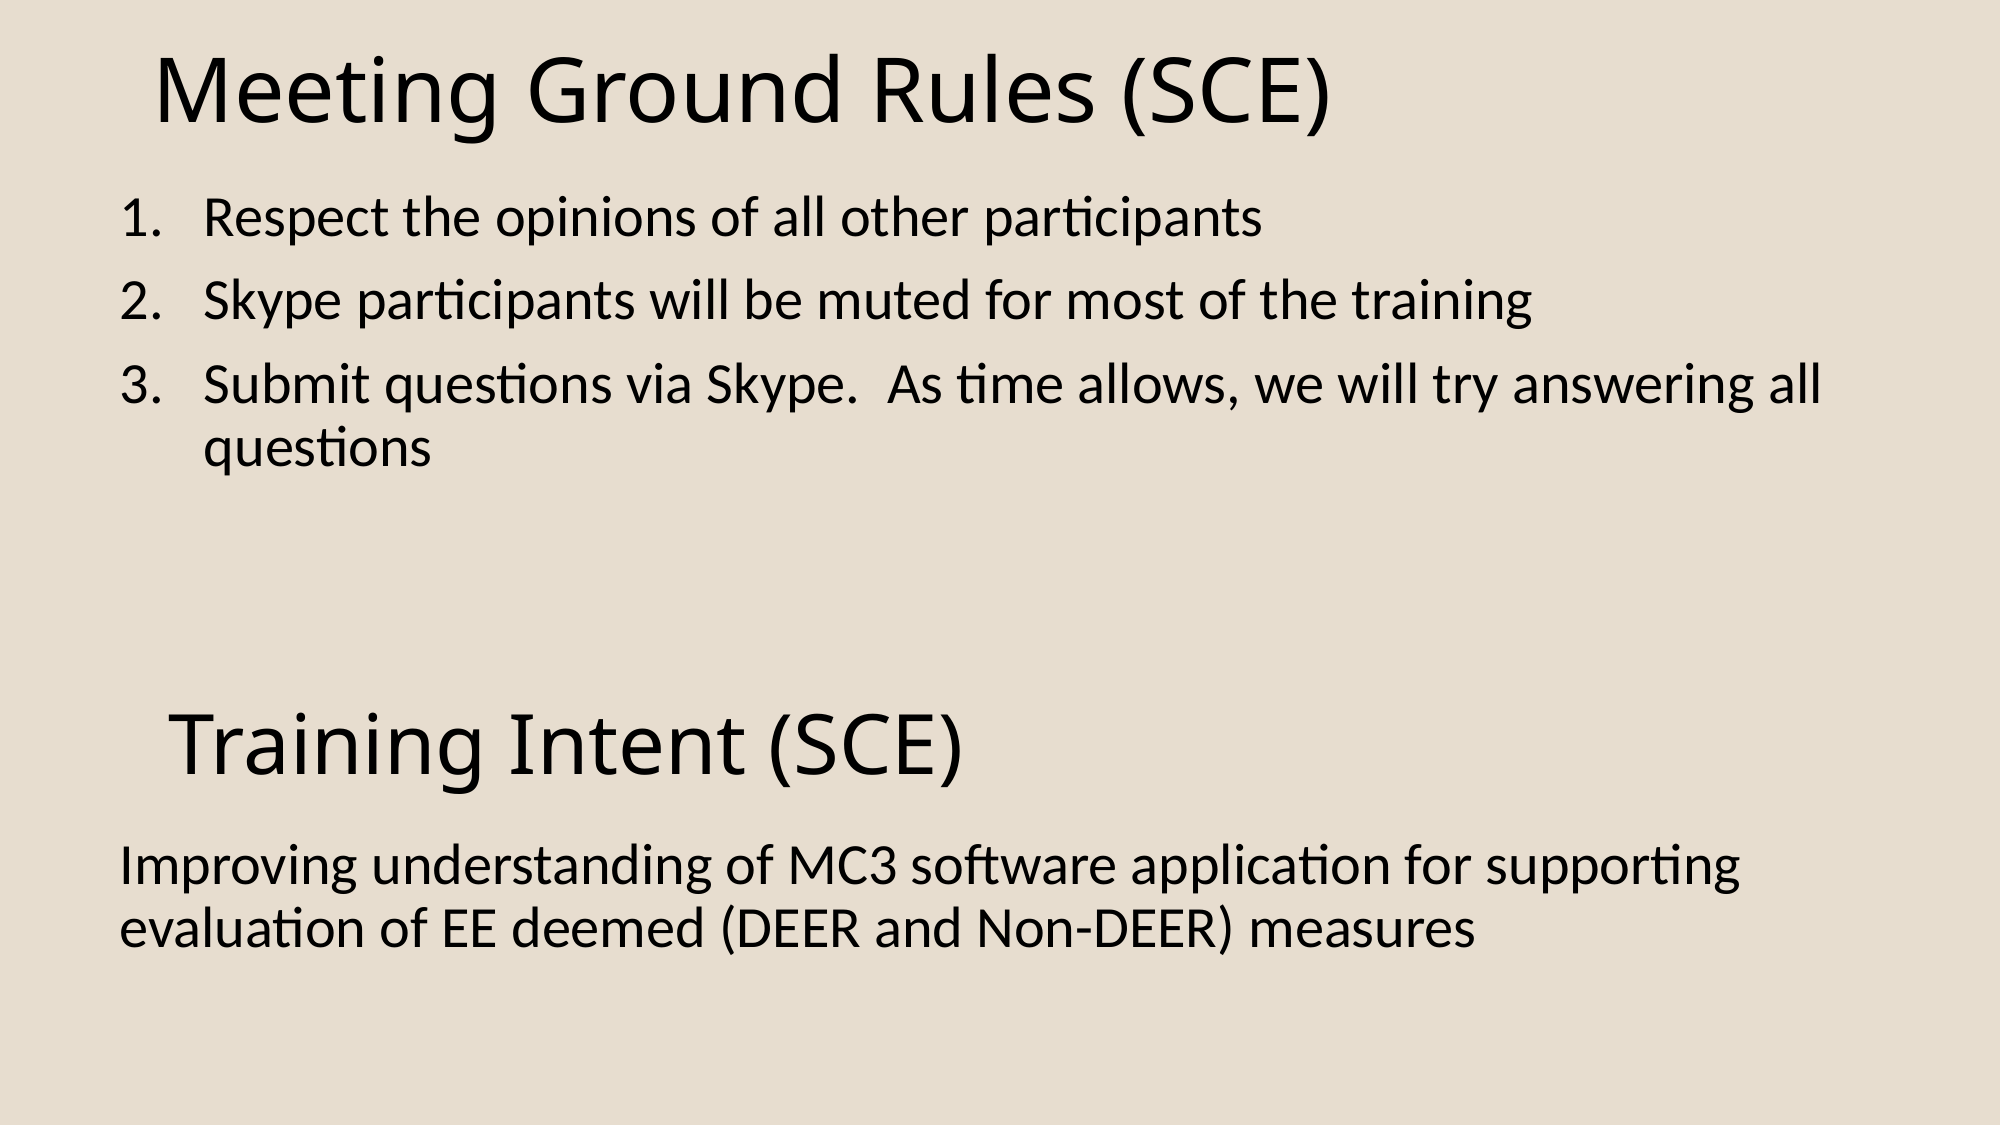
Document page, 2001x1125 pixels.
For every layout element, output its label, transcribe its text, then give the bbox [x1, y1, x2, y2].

title Meeting Ground Rules (SCE) [137, 37, 1863, 150]
text_box Training Intent (SCE) [153, 691, 1879, 804]
list Respect the opinions of all other participants Skype participants will be muted for most of the training Submit questions via Skype. As time allows, we will try answering all questions Improving understanding of MC3 software application for supporting evaluation of EE deemed (DEER and Non-DEER) measures [104, 178, 1928, 1086]
